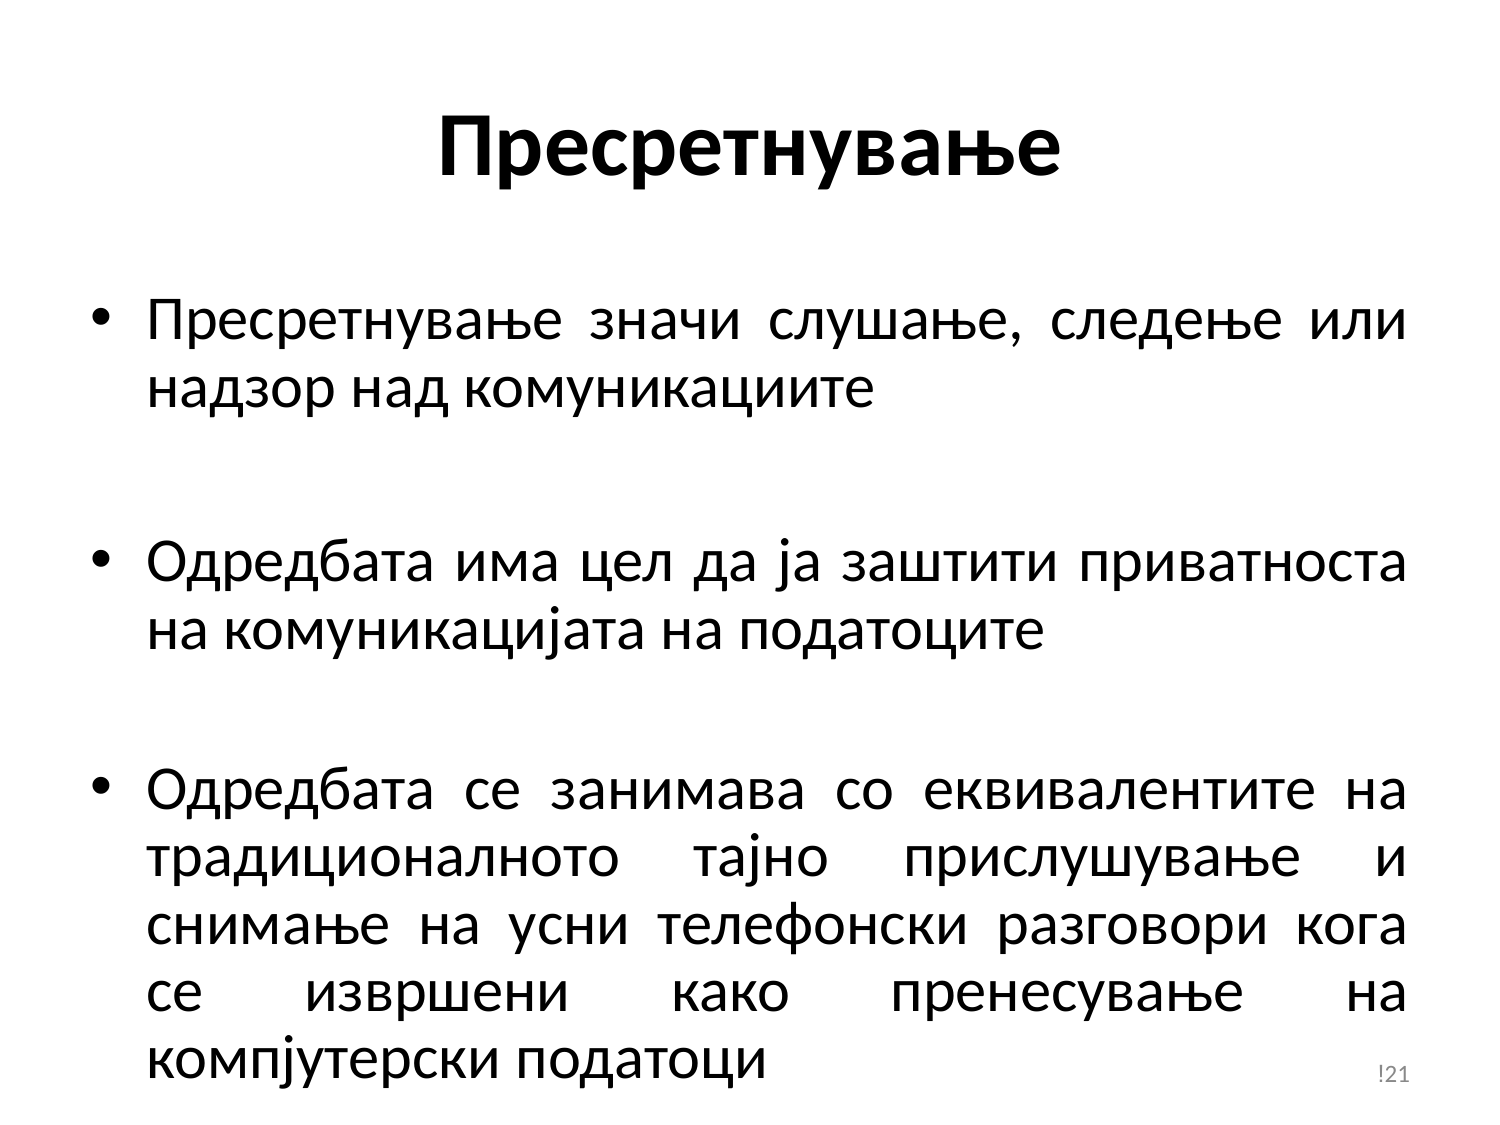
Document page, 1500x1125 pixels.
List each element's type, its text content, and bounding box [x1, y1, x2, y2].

title Пресретнување [75, 45, 1425, 233]
slide_number !21 [1074, 1042, 1425, 1103]
list Пресретнување значи слушање, следење или надзор над комуникациите Одредбата има цел да ја заштити приватноста на комуникацијата на податоците Одредбата се занимава со еквивалентите на традиционалното тајно прислушување и снимање на усни телефонски разговори кога се извршени како пренесување на компјутерски податоци [75, 278, 1425, 963]
